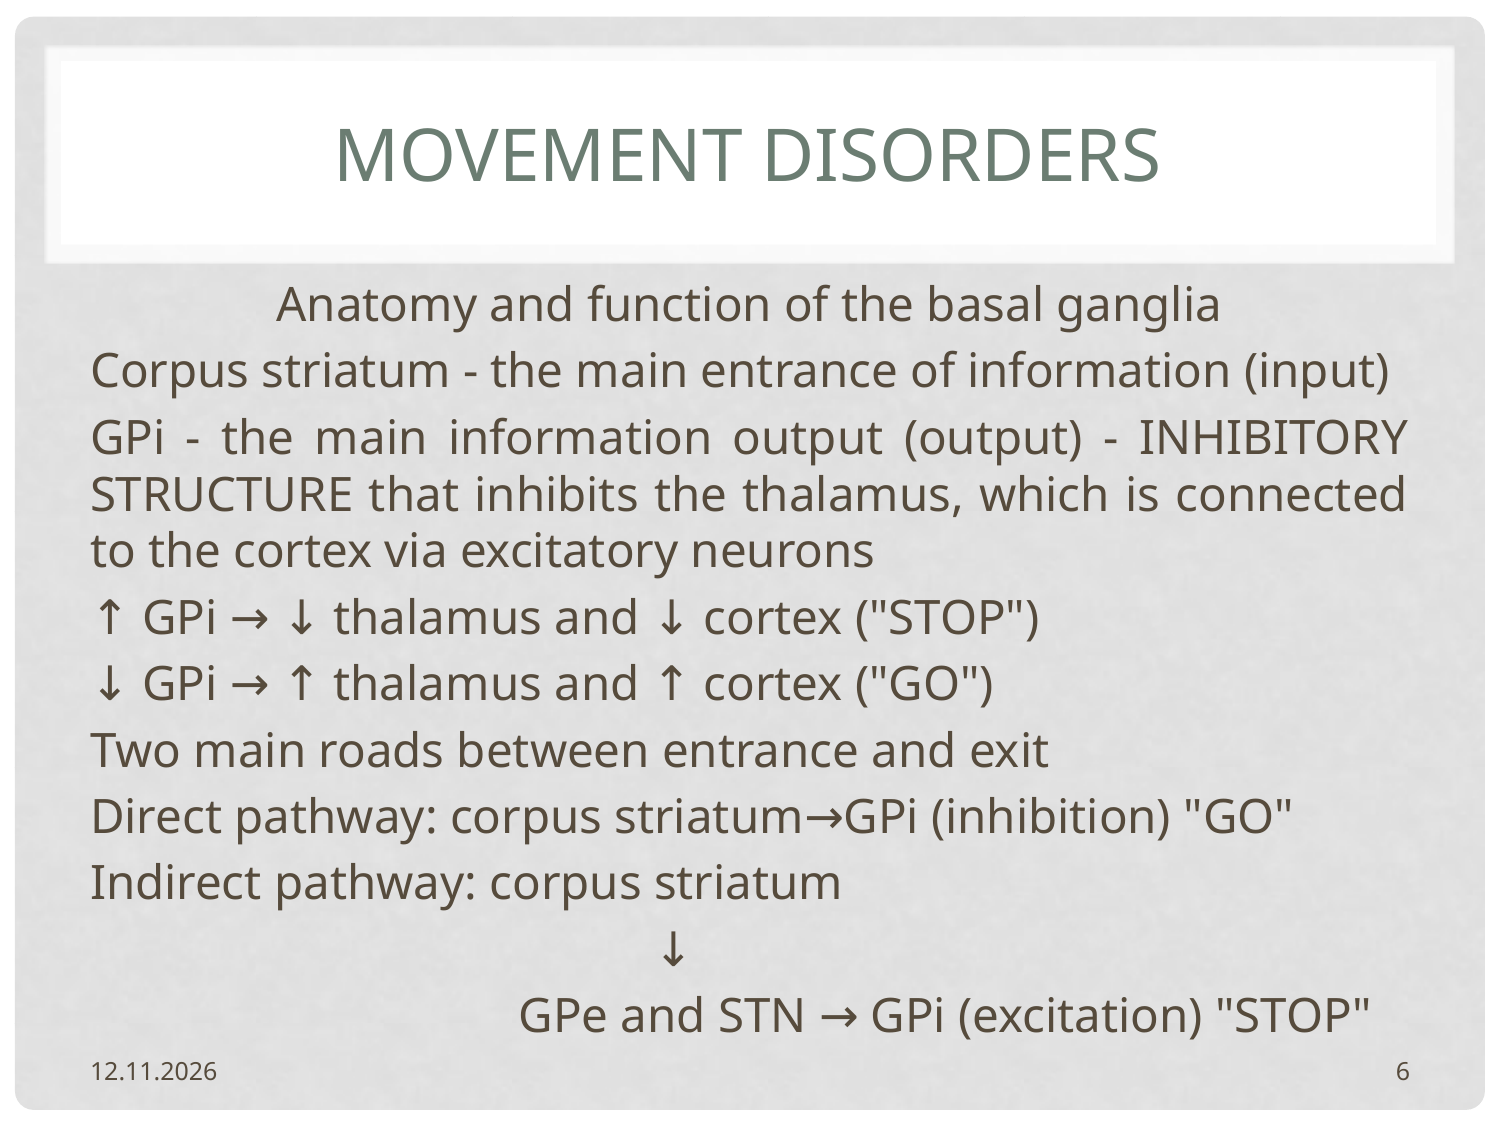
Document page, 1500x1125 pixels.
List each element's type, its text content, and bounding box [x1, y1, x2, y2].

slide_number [75, 1042, 425, 1103]
slide_number 6 [1074, 1042, 1425, 1103]
list Anatomy and function of the basal ganglia Corpus striatum - the main entrance of information (input) GPi - the main information output (output) - INHIBITORY STRUCTURE that inhibits the thalamus, which is connected to the cortex via excitatory neurons ↑ GPi → ↓ thalamus and ↓ cortex ("STOP") ↓ GPi → ↑ thalamus and ↑ cortex ("GO") Two main roads between entrance and exit Direct pathway: corpus striatum→GPi (inhibition) "GO" Indirect pathway: corpus striatum ↓ GPe and STN → GPi (excitation) "STOP" [75, 238, 1425, 1100]
title Movement disorders [69, 66, 1425, 238]
